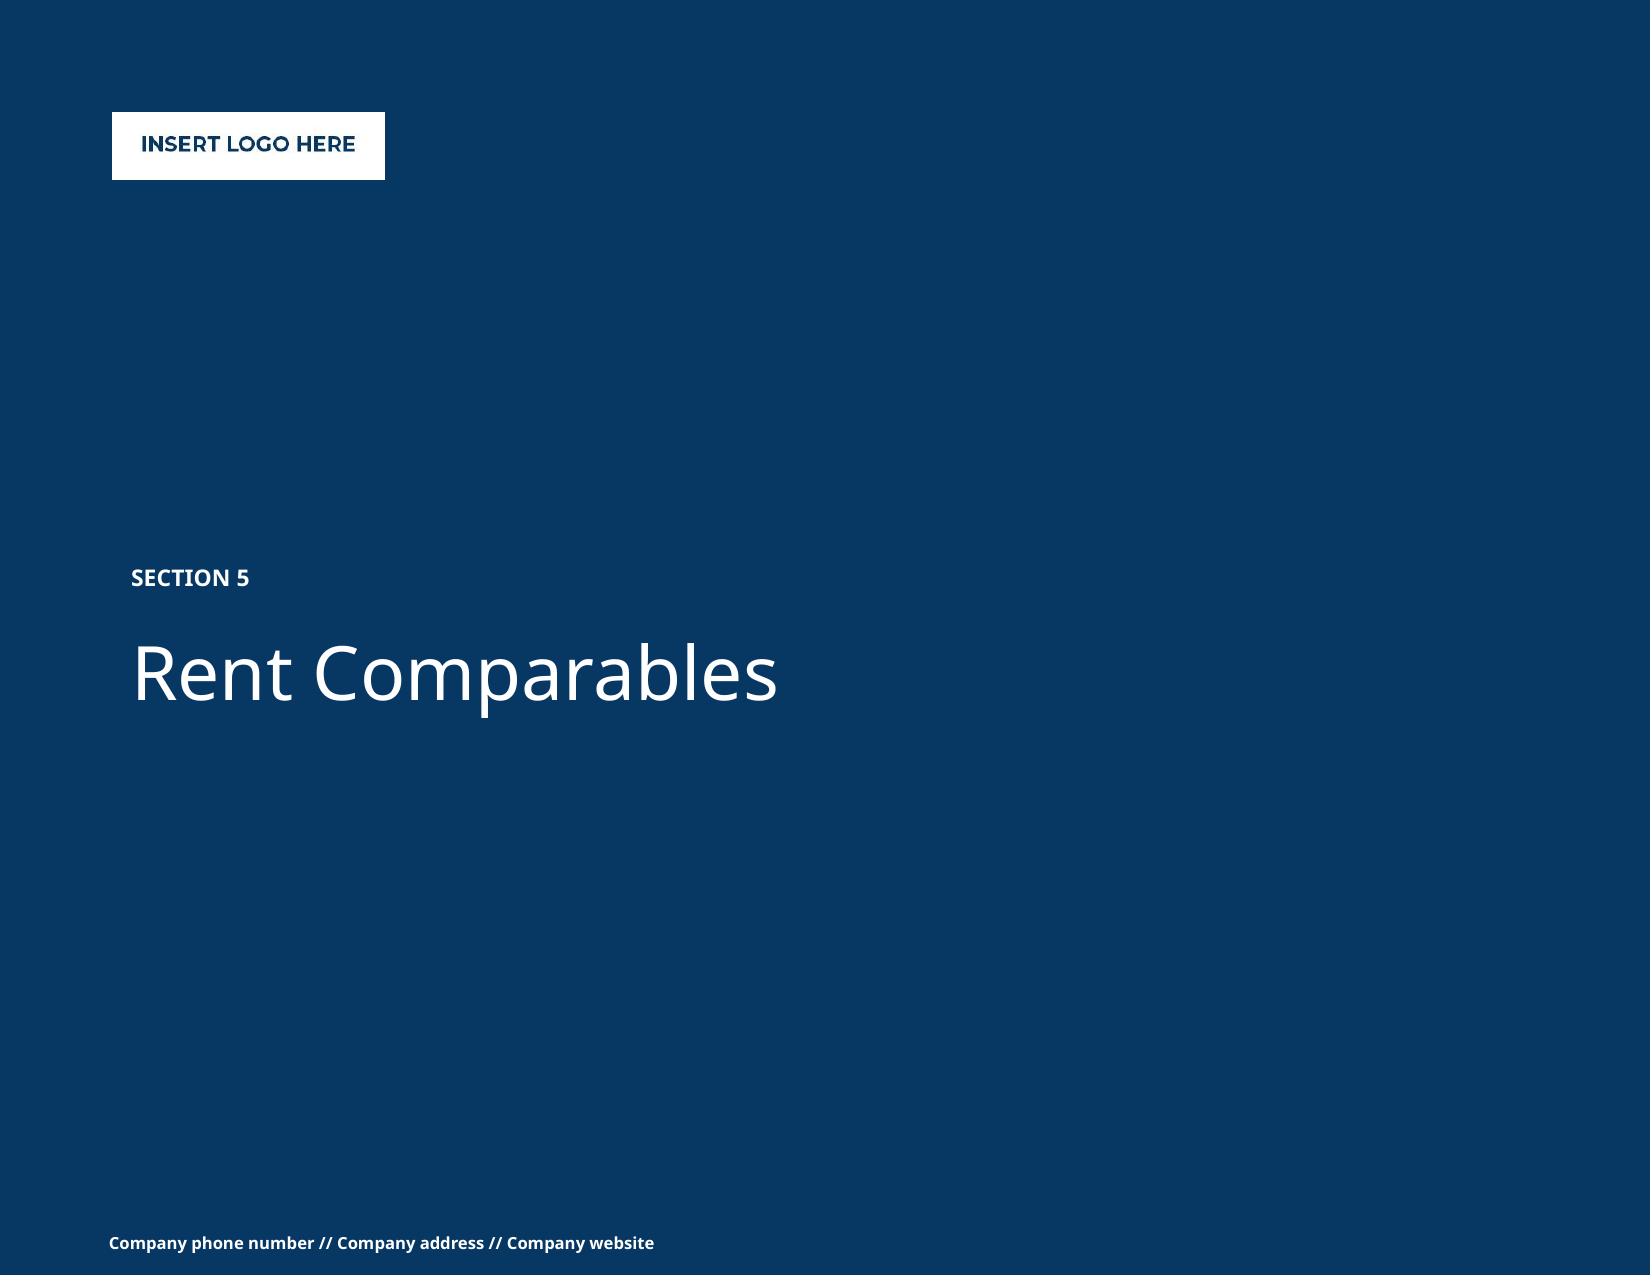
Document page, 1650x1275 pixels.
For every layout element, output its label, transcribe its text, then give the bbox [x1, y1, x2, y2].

subtitle SECTION 5 Rent Comparables [112, 0, 1538, 1275]
